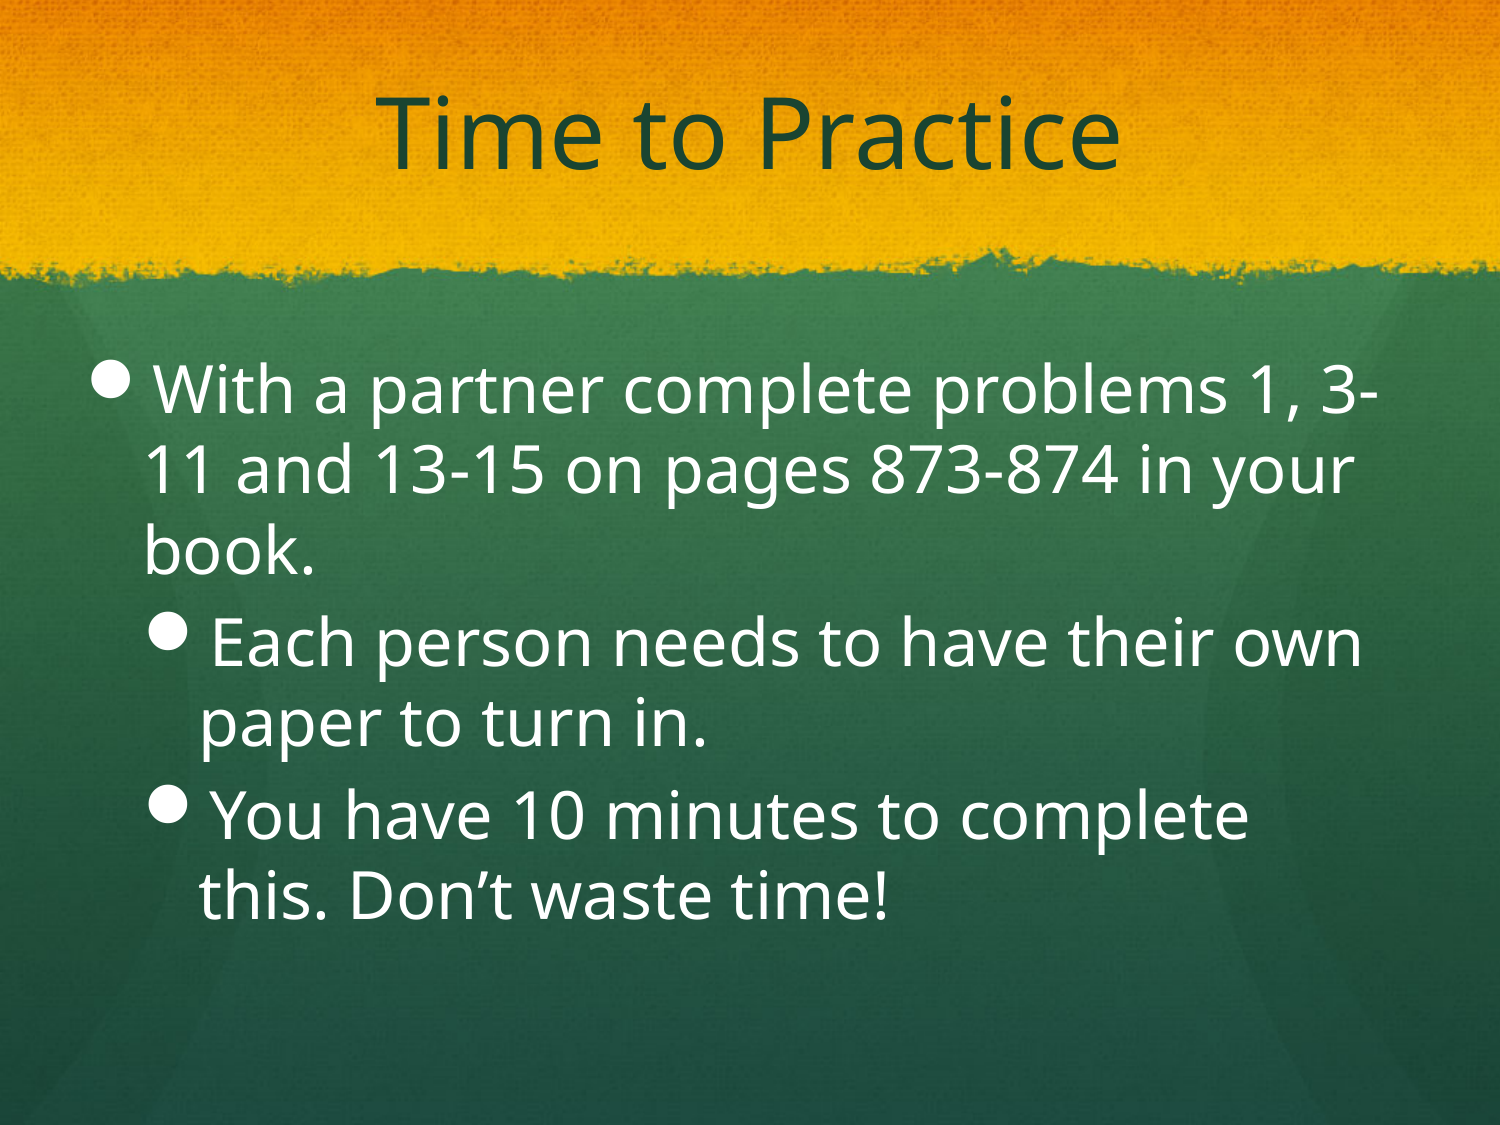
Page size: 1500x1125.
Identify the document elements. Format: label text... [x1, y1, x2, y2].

picture [0, 0, 1500, 1125]
title Time to Practice [125, 13, 1375, 246]
list With a partner complete problems 1, 3-11 and 13-15 on pages 873-874 in your book. Each person needs to have their own paper to turn in. You have 10 minutes to complete this. Don’t waste time! [70, 339, 1417, 1026]
